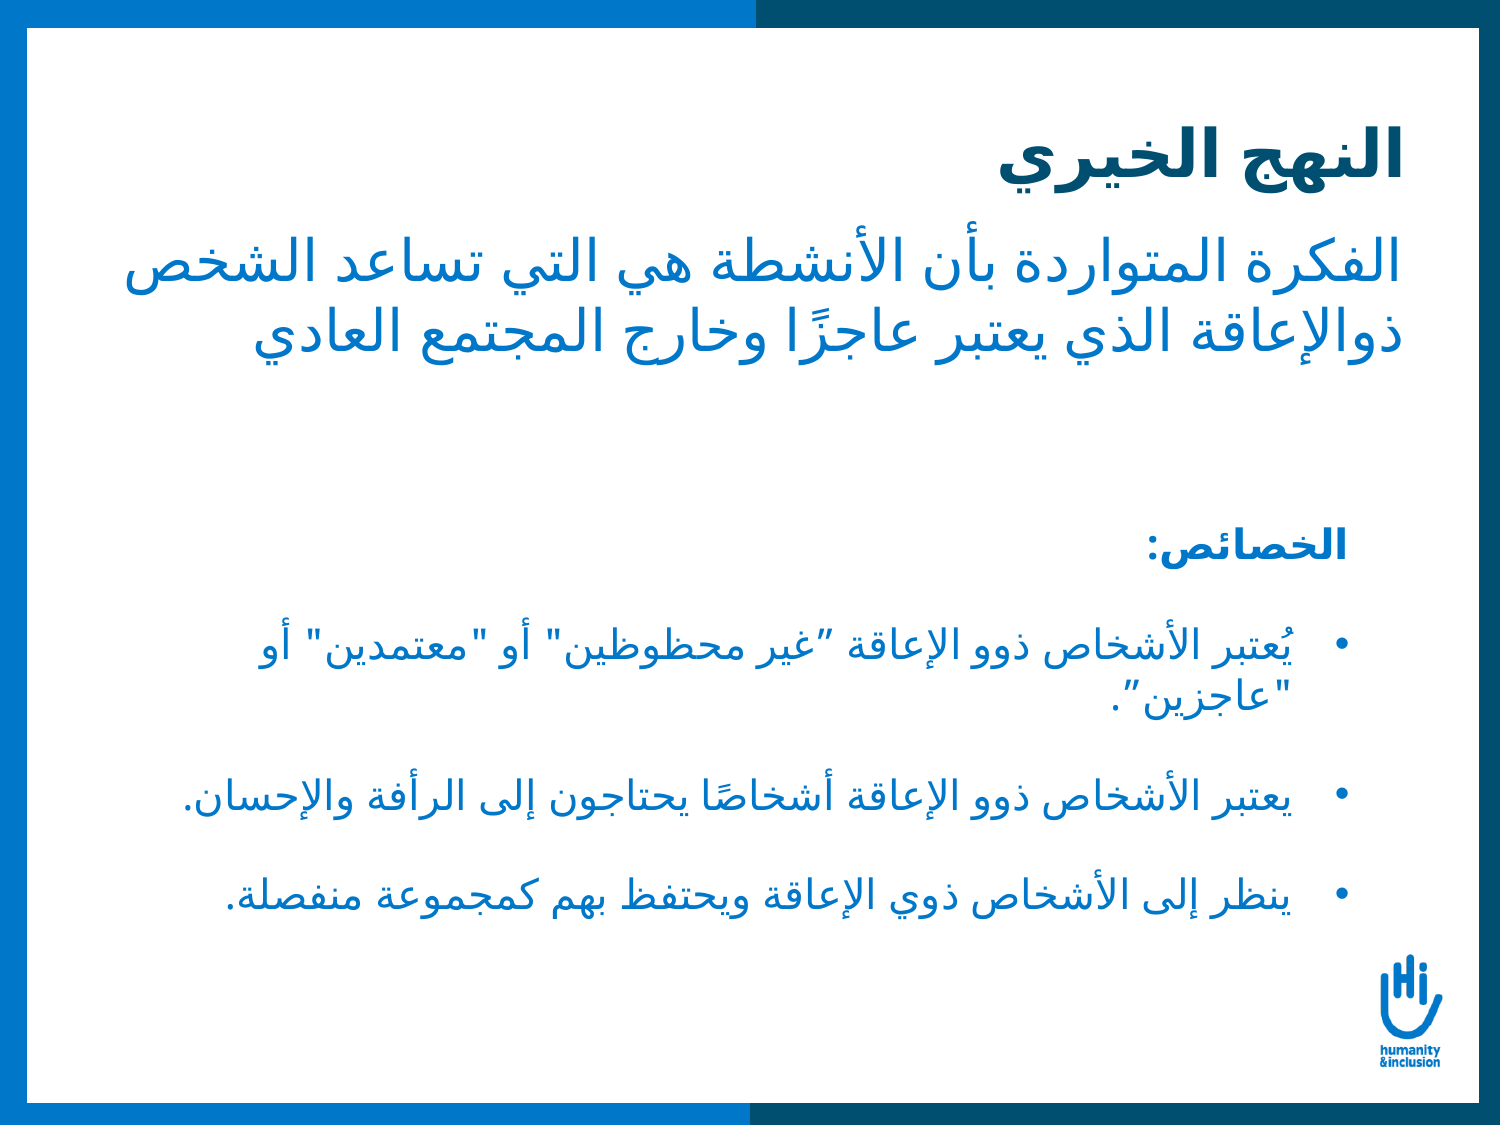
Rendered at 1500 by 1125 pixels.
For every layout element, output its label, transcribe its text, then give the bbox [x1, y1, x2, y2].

text_box الخصائص: يُعتبر الأشخاص ذوو الإعاقة ”غير محظوظين" أو "معتمدين" أو "عاجزين”. يعتبر الأشخاص ذوو الإعاقة أشخاصًا يحتاجون إلى الرأفة والإحسان. ينظر إلى الأشخاص ذوي الإعاقة ويحتفظ بهم كمجموعة منفصلة. [82, 510, 1364, 926]
picture [1369, 942, 1451, 1078]
text_box الفكرة المتواردة بأن الأنشطة هي التي تساعد الشخص ذوالإعاقة الذي يعتبر عاجزًا وخارج المجتمع العادي [80, 215, 1420, 371]
title النهج الخيري [78, 60, 1419, 242]
